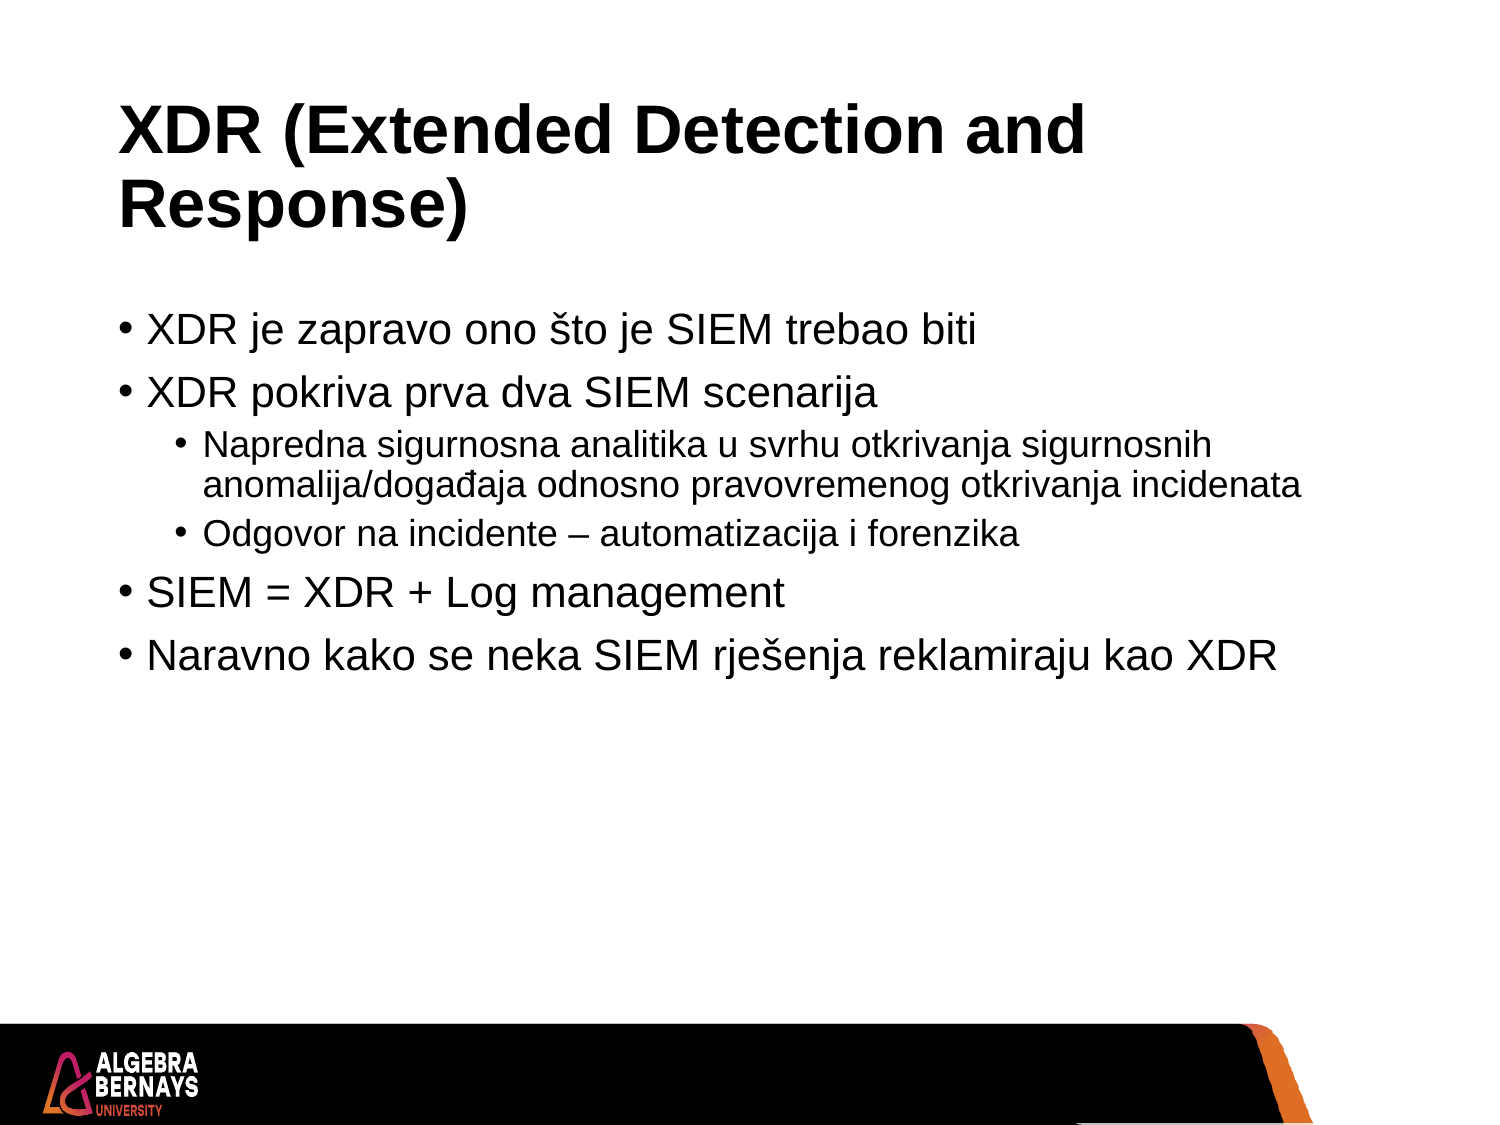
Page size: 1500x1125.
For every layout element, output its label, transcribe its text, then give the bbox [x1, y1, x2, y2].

picture [0, 1023, 1468, 1125]
list XDR je zapravo ono što je SIEM trebao biti XDR pokriva prva dva SIEM scenarija Napredna sigurnosna analitika u svrhu otkrivanja sigurnosnih anomalija/događaja odnosno pravovremenog otkrivanja incidenata Odgovor na incidente – automatizacija i forenzika SIEM = XDR + Log management Naravno kako se neka SIEM rješenja reklamiraju kao XDR [103, 299, 1397, 1014]
title XDR (Extended Detection and Response) [103, 59, 1397, 278]
